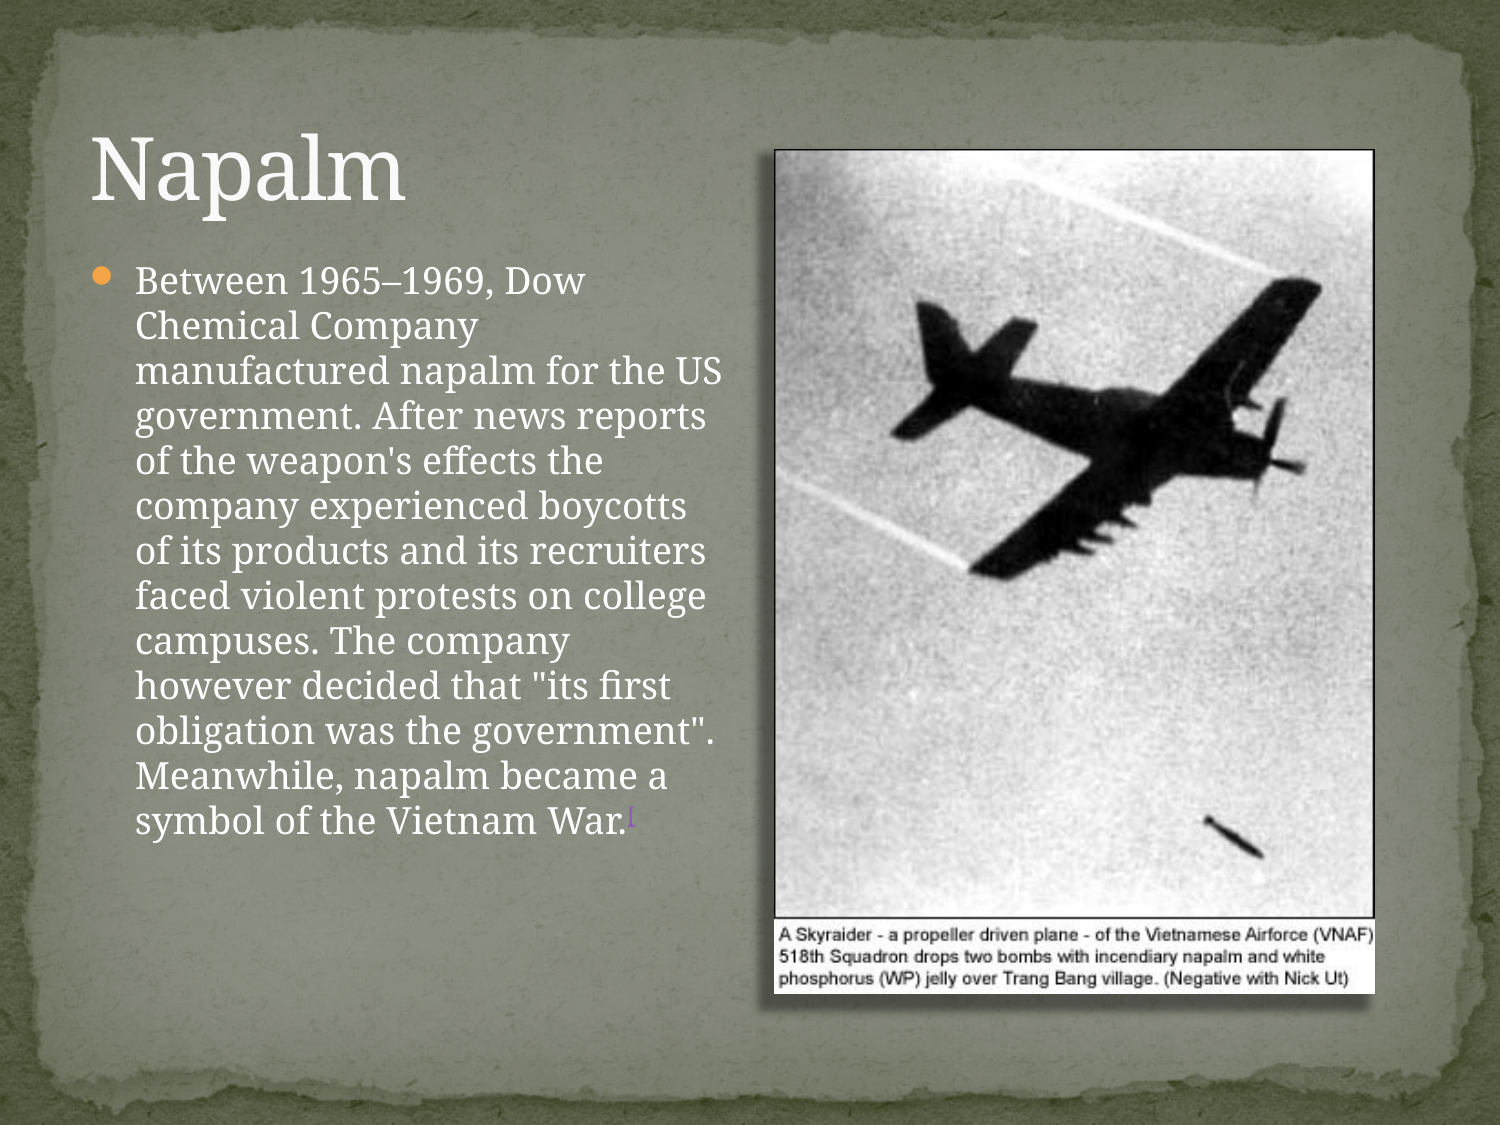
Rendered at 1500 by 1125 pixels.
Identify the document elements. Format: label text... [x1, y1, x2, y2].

list Between 1965–1969, Dow Chemical Company manufactured napalm for the US government. After news reports of the weapon's effects the company experienced boycotts of its products and its recruiters faced violent protests on college campuses. The company however decided that "its first obligation was the government". Meanwhile, napalm became a symbol of the Vietnam War.[ [75, 249, 741, 1000]
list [777, 152, 1372, 992]
title Napalm [74, 24, 1425, 225]
